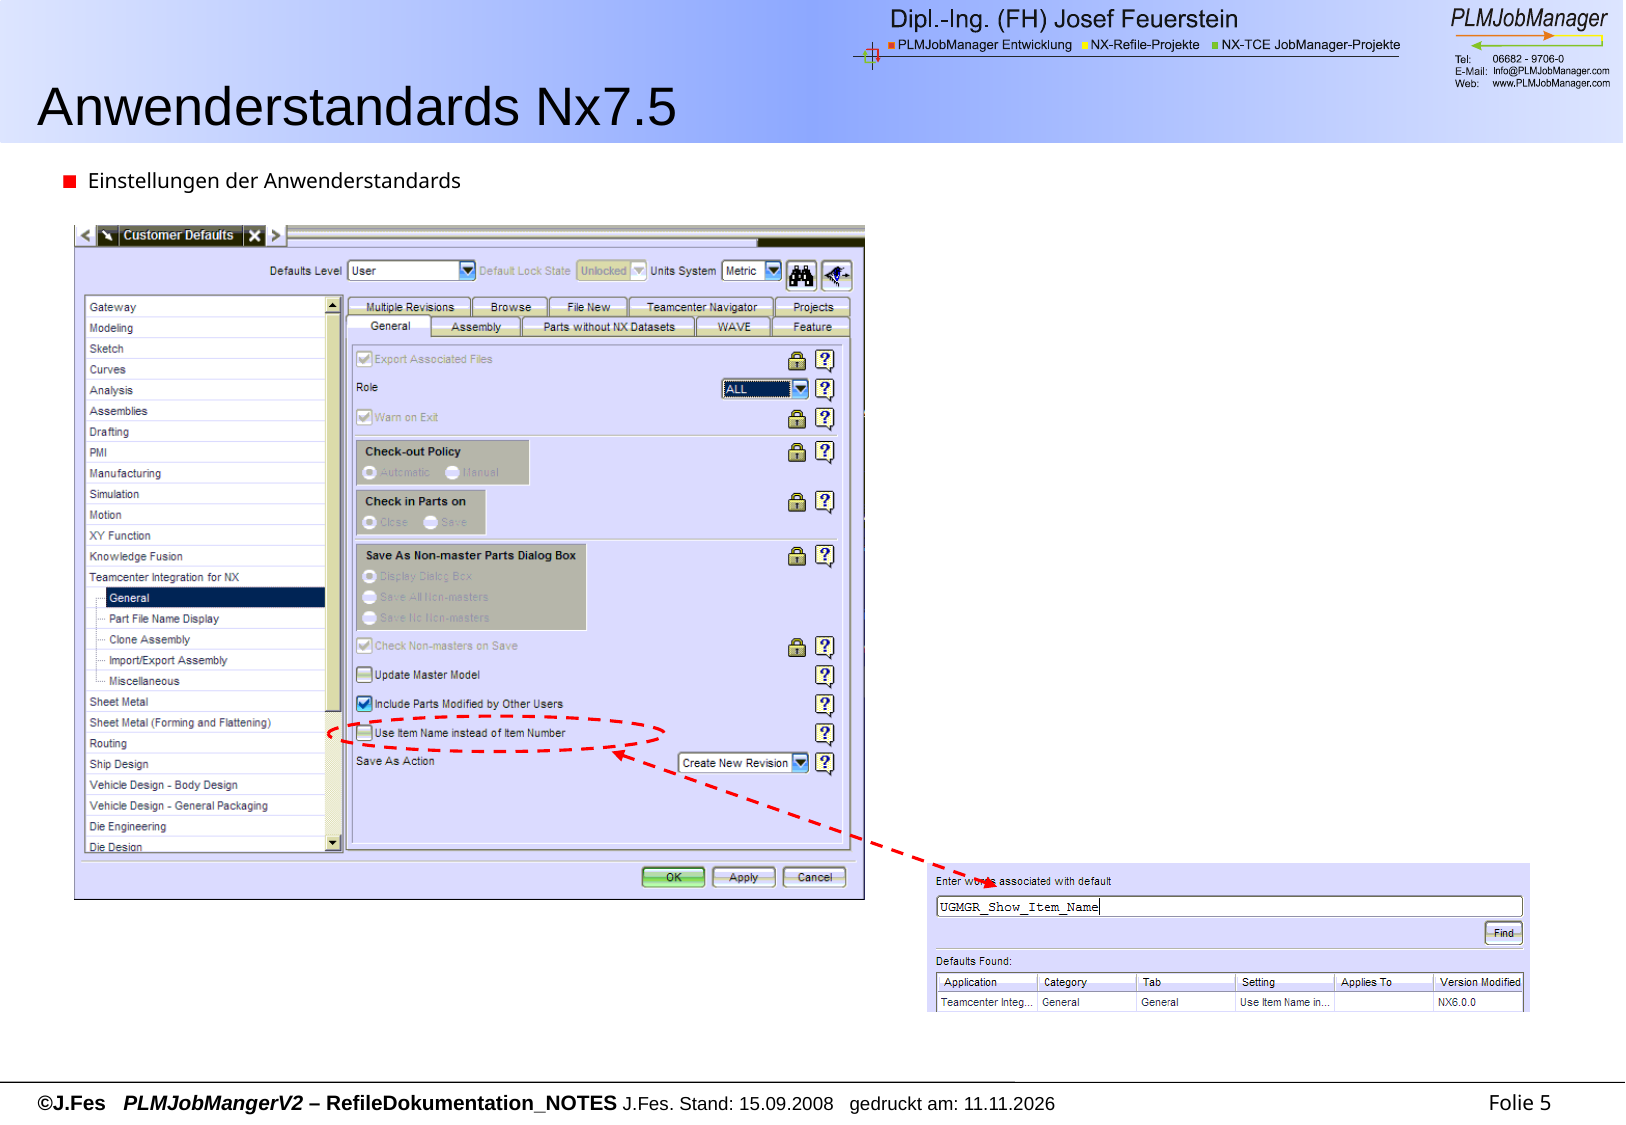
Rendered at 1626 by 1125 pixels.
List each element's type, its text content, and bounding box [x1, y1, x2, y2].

list Einstellungen der Anwenderstandards [44, 167, 1623, 197]
picture [60, 172, 76, 188]
picture [926, 863, 1530, 1012]
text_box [736, 626, 873, 1012]
picture [73, 225, 865, 900]
slide_number Folie 5 [1228, 1081, 1568, 1125]
title Anwenderstandards Nx7.5 [21, 64, 1439, 143]
